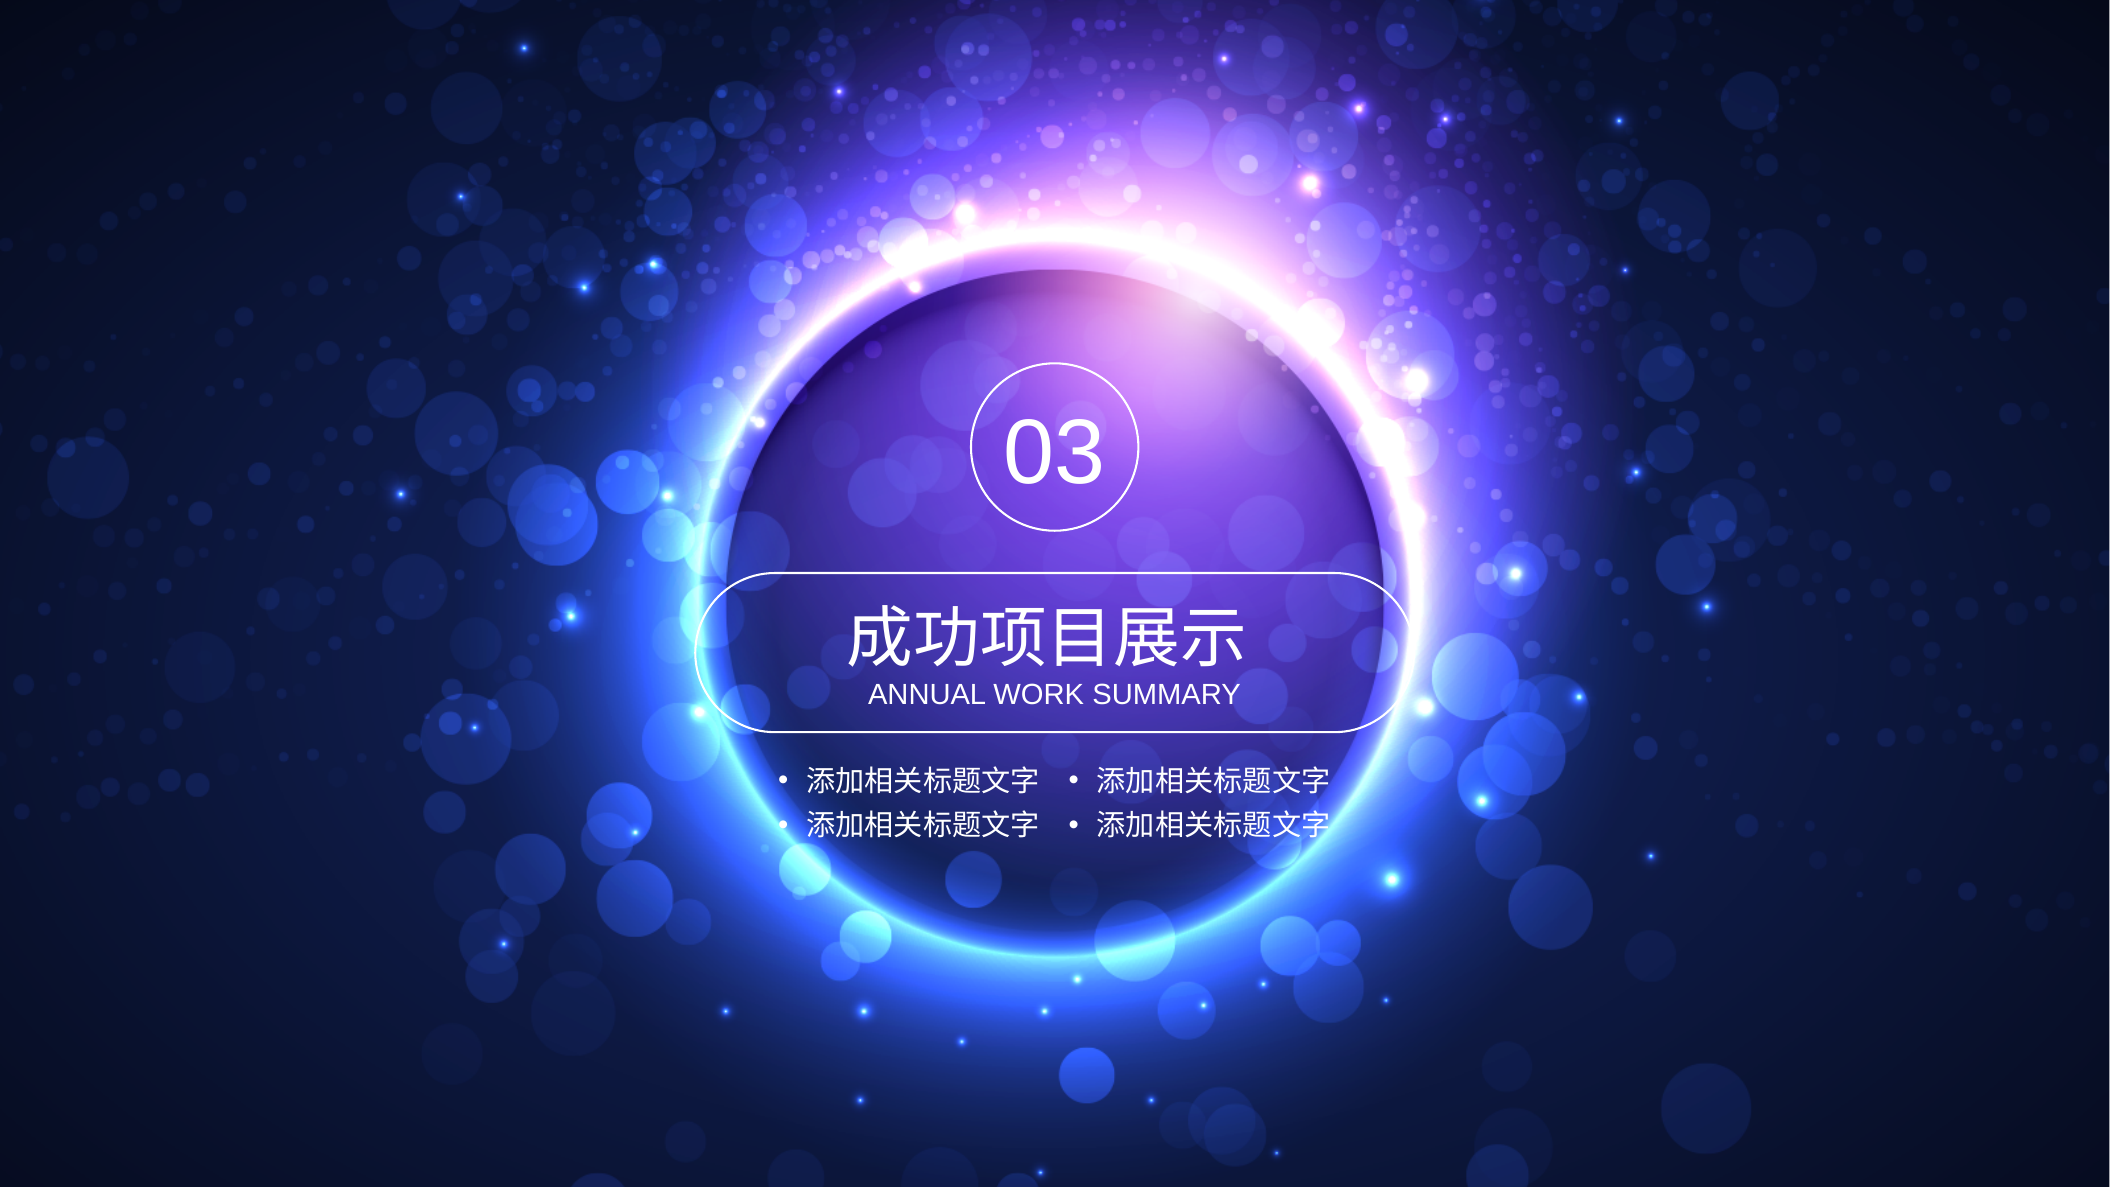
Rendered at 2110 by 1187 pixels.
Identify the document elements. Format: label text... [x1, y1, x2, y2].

text_box 添加相关标题文字 [777, 806, 1041, 842]
text_box [694, 571, 1416, 734]
text_box [0, 0, 2110, 1187]
text_box 添加相关标题文字 [1068, 806, 1331, 842]
text_box 03 [969, 362, 1140, 532]
text_box 添加相关标题文字 [1068, 762, 1331, 798]
text_box 添加相关标题文字 [777, 762, 1041, 798]
